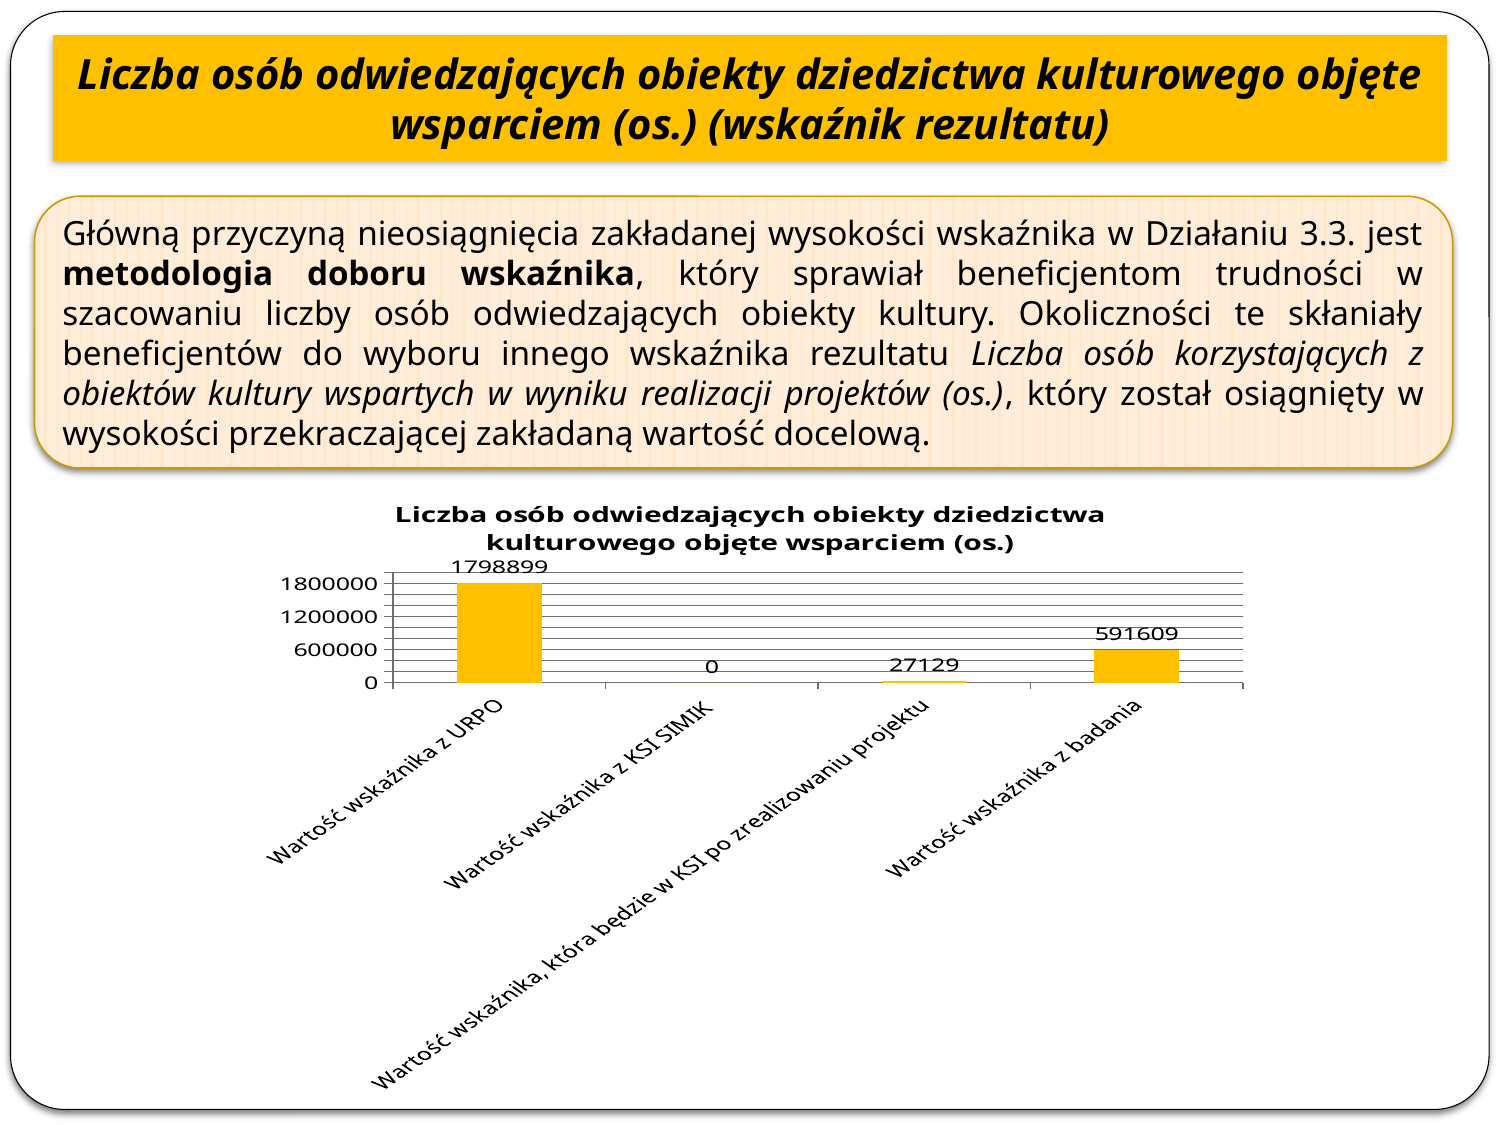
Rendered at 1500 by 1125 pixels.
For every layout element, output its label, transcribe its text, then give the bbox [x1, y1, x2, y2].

chart [235, 479, 1264, 1096]
text_box [374, 282, 1125, 342]
text_box Główną przyczyną nieosiągnięcia zakładanej wysokości wskaźnika w Działaniu 3.3. jest metodologia doboru wskaźnika, który sprawiał beneficjentom trudności w szacowaniu liczby osób odwiedzających obiekty kultury. Okoliczności te skłaniały beneficjentów do wyboru innego wskaźnika rezultatu Liczba osób korzystających z obiektów kultury wspartych w wyniku realizacji projektów (os.), który został osiągnięty w wysokości przekraczającej zakładaną wartość docelową. [33, 195, 1454, 469]
text_box Liczba osób odwiedzających obiekty dziedzictwa kulturowego objęte wsparciem (os.) (wskaźnik rezultatu) [53, 35, 1448, 161]
